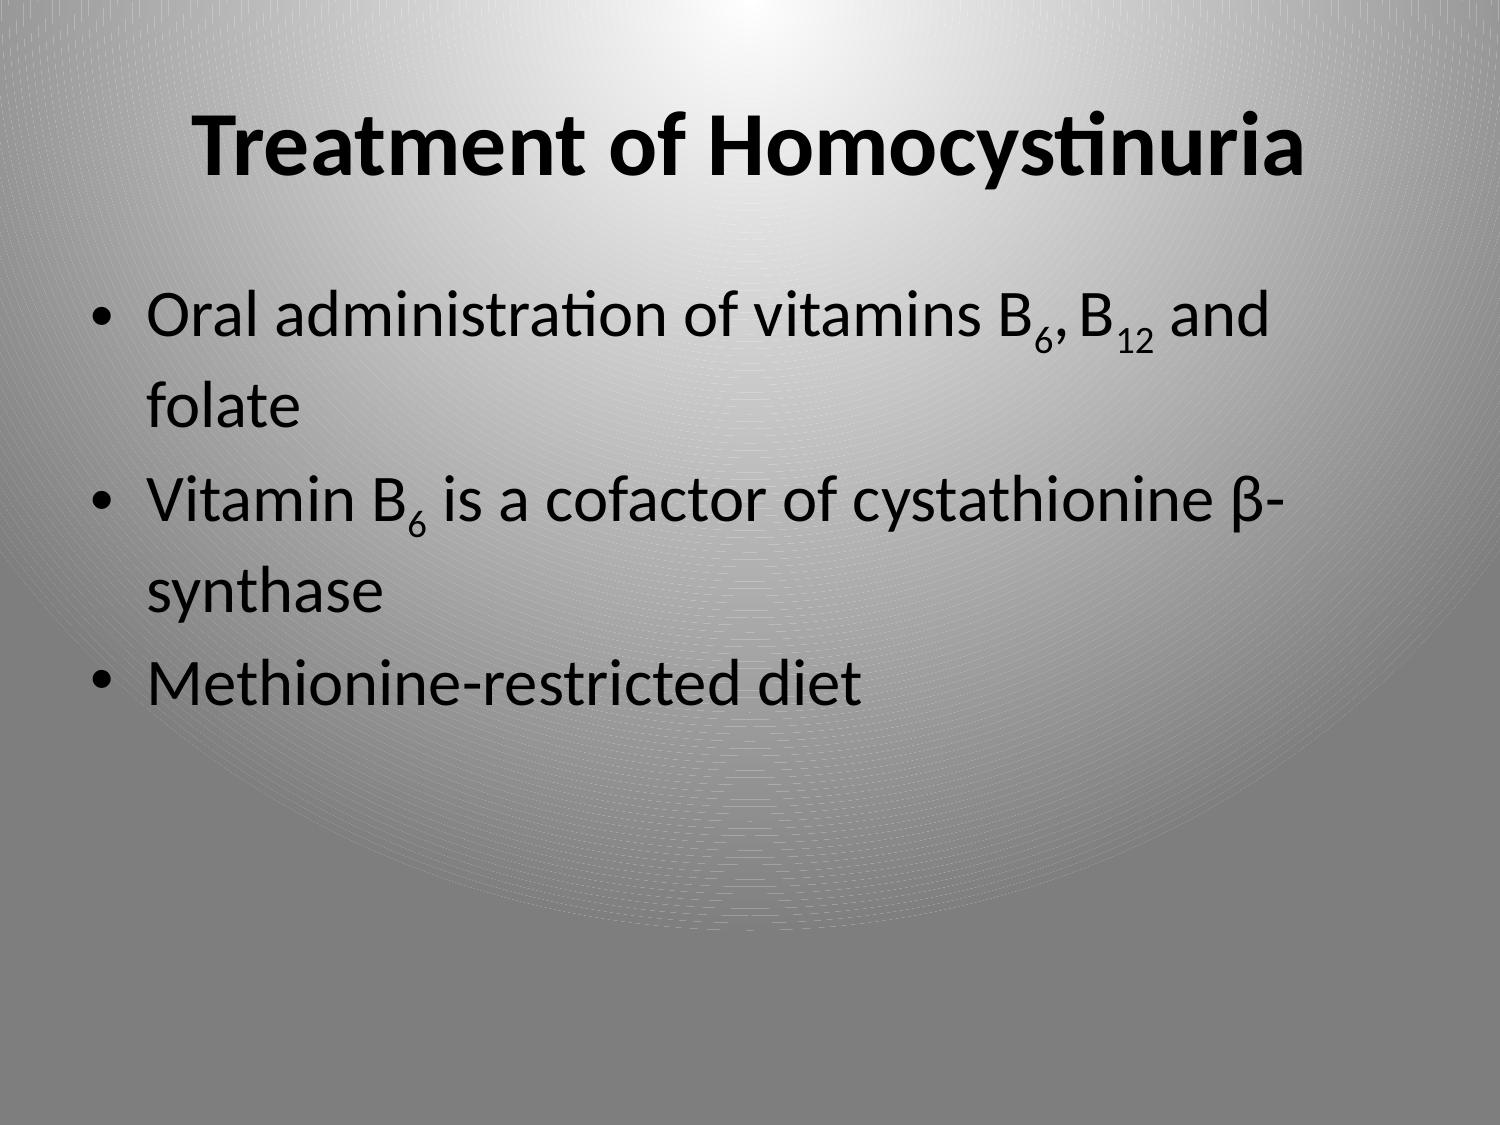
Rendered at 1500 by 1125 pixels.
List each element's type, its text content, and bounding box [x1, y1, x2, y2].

list Oral administration of vitamins B6, B12 and folate Vitamin B6 is a cofactor of cystathionine β-synthase Methionine-restricted diet [75, 262, 1425, 1005]
title Treatment of Homocystinuria [75, 45, 1425, 233]
